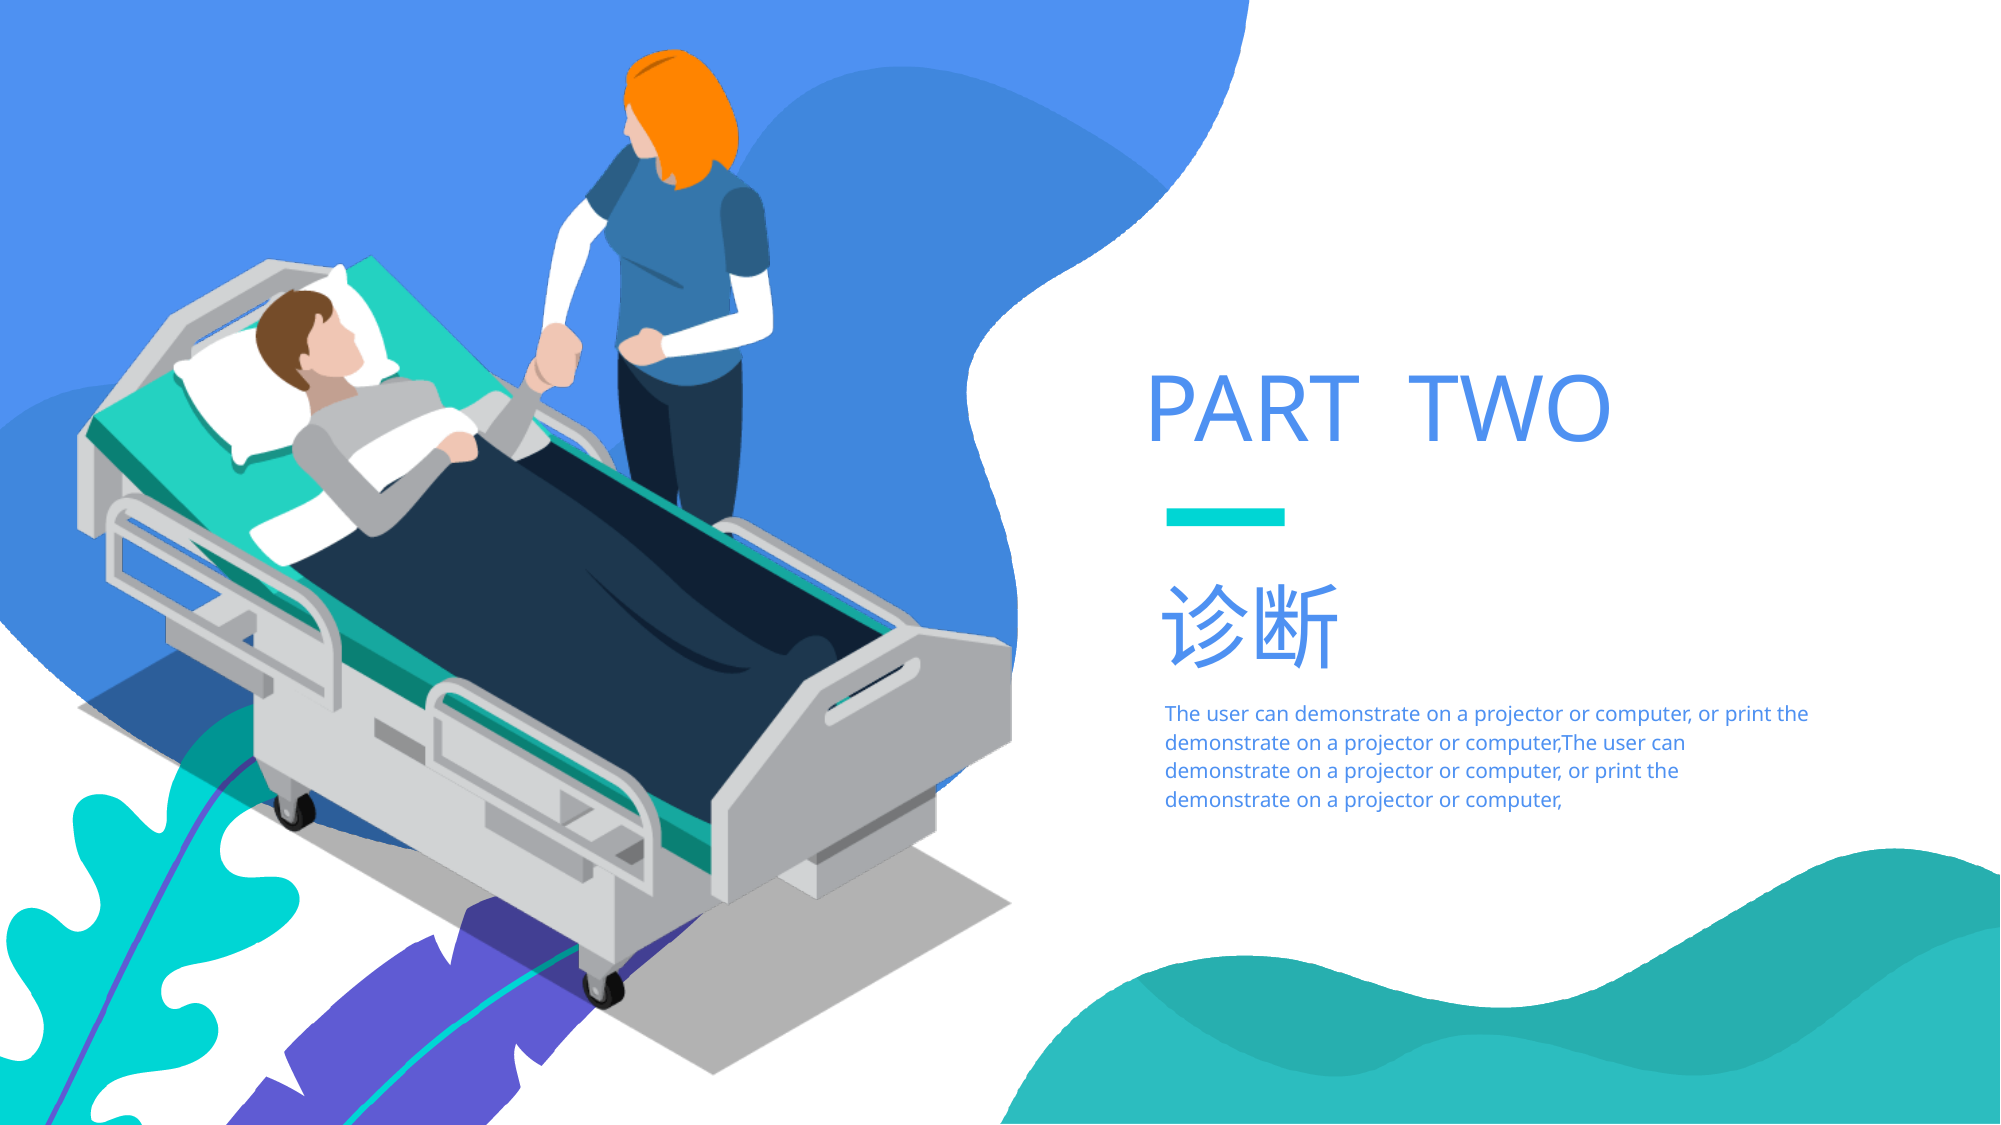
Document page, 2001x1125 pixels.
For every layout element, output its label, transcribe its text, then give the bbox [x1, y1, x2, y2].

text_box PART TWO [1250, 341, 1631, 467]
picture [0, 0, 2000, 1125]
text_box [1142, 508, 1825, 817]
